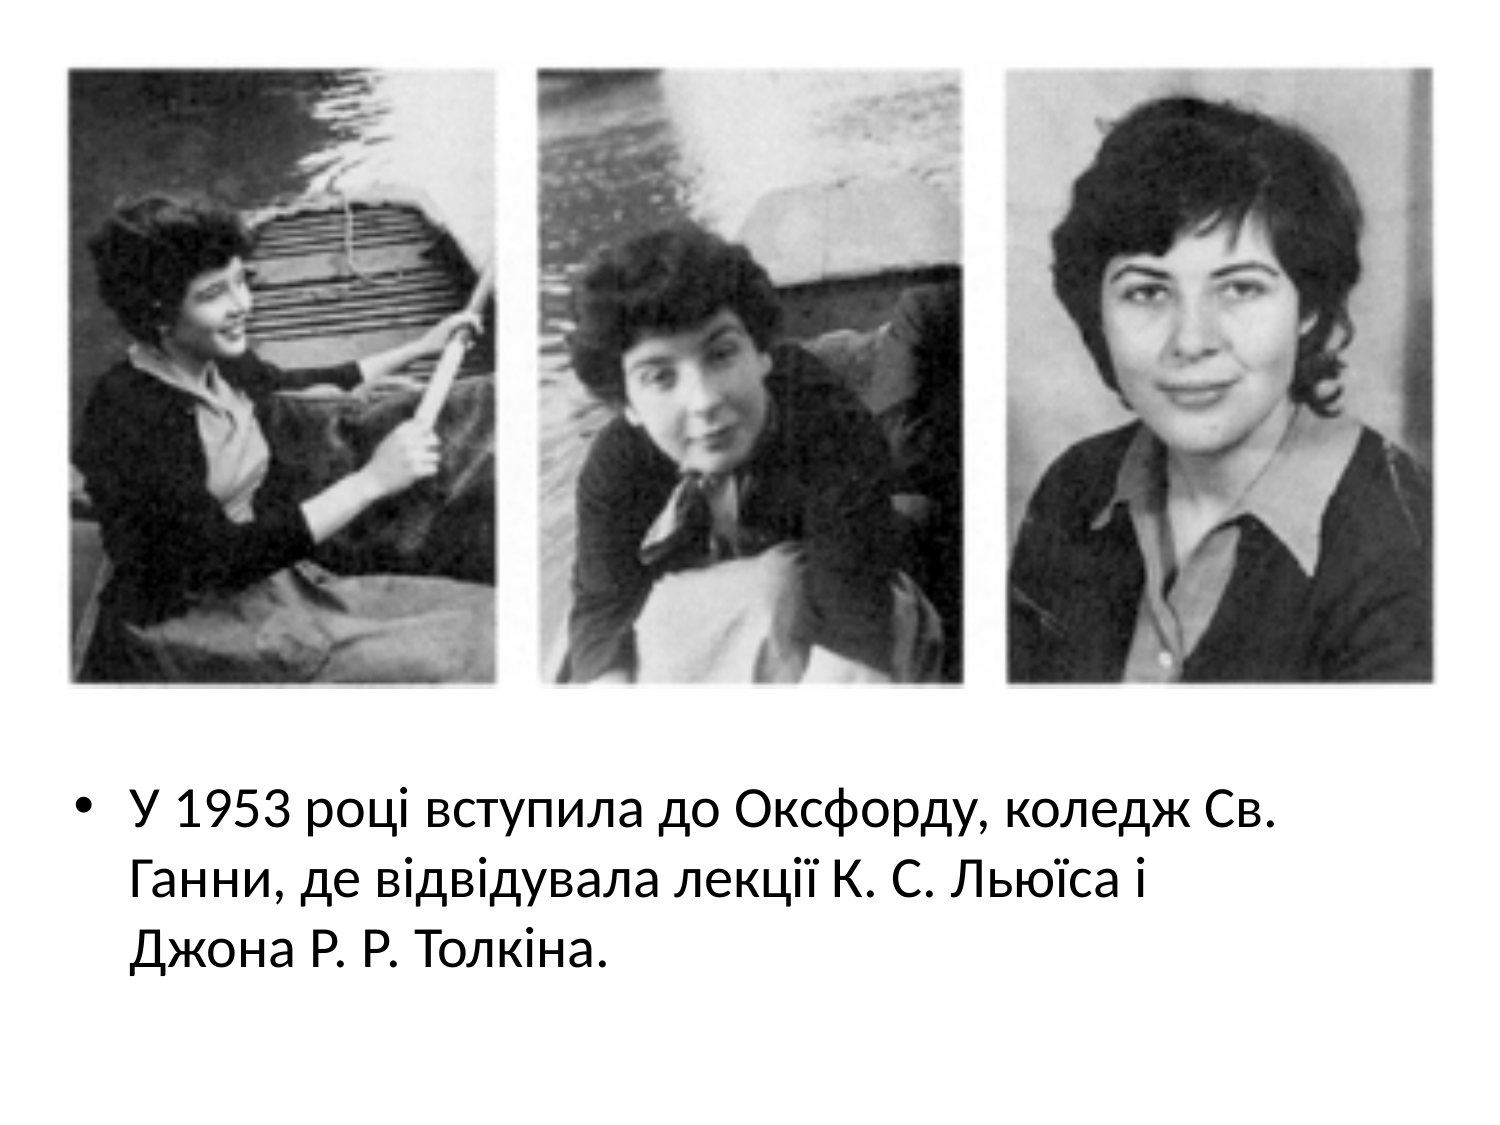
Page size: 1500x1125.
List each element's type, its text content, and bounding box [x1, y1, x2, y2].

list У 1953 році вступила до Оксфорду, коледж Св. Ганни, де відвідувала лекції К. С. Льюїса і Джона Р. Р. Толкіна. [58, 761, 1313, 1043]
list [58, 58, 1442, 689]
